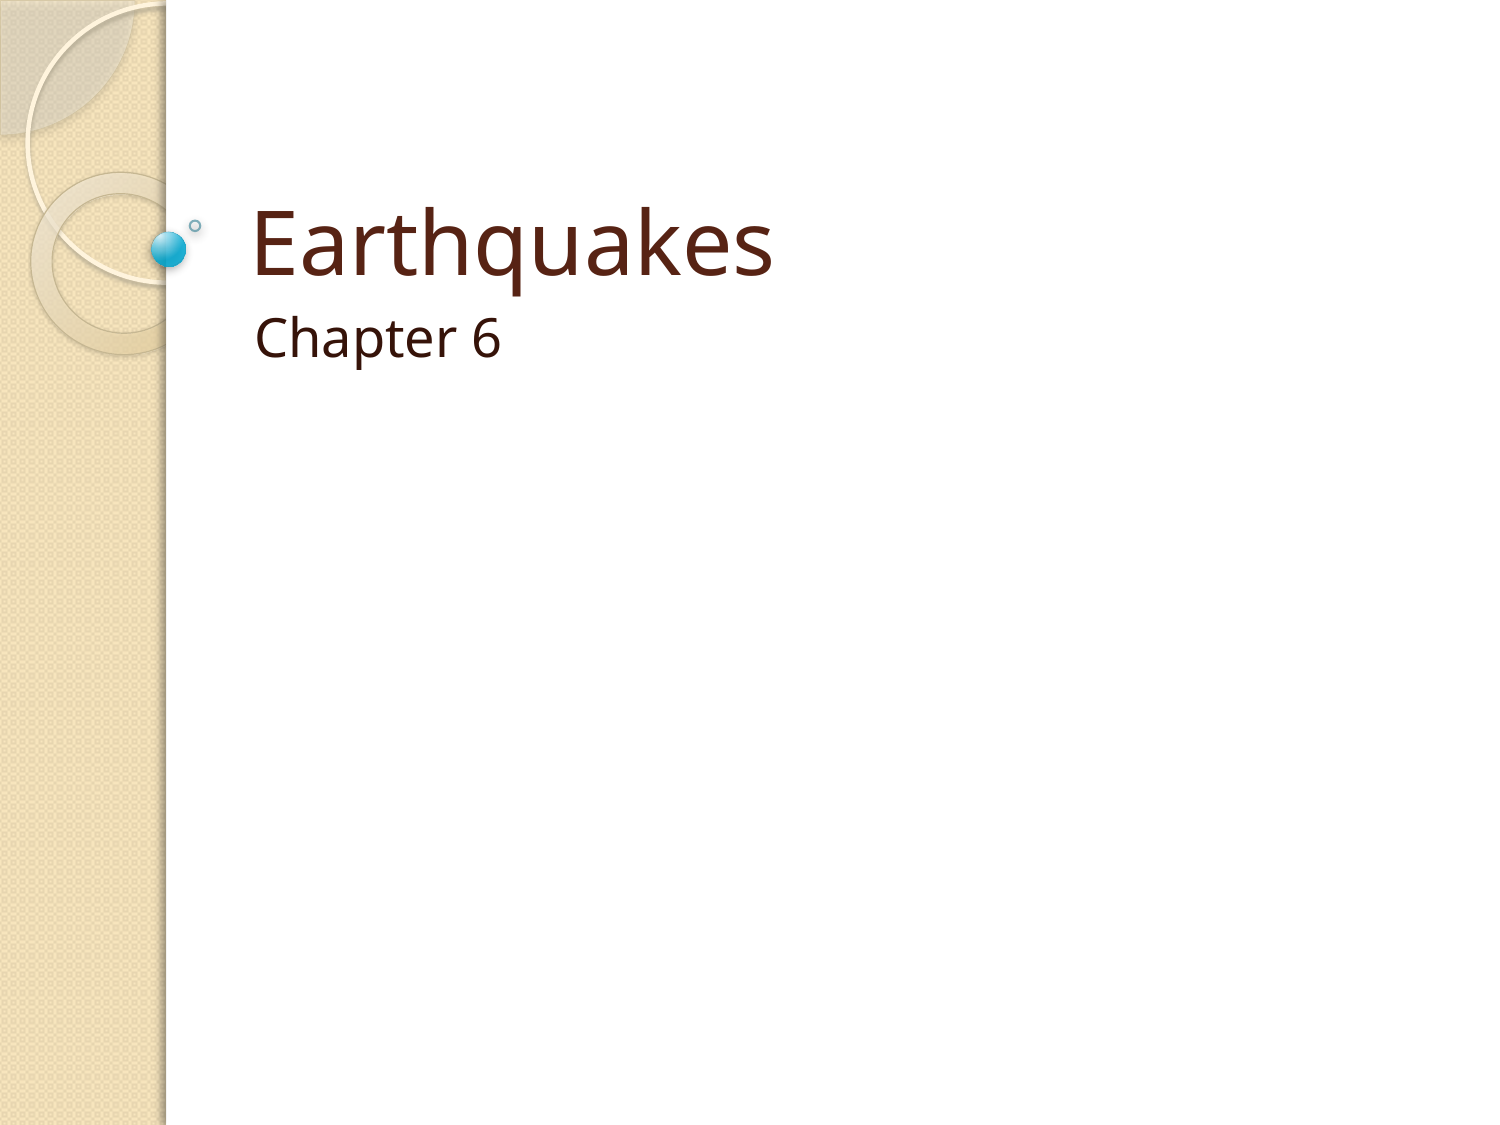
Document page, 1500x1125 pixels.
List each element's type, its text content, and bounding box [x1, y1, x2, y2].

subtitle Chapter 6 [234, 303, 1450, 591]
title Earthquakes [234, 59, 1450, 301]
